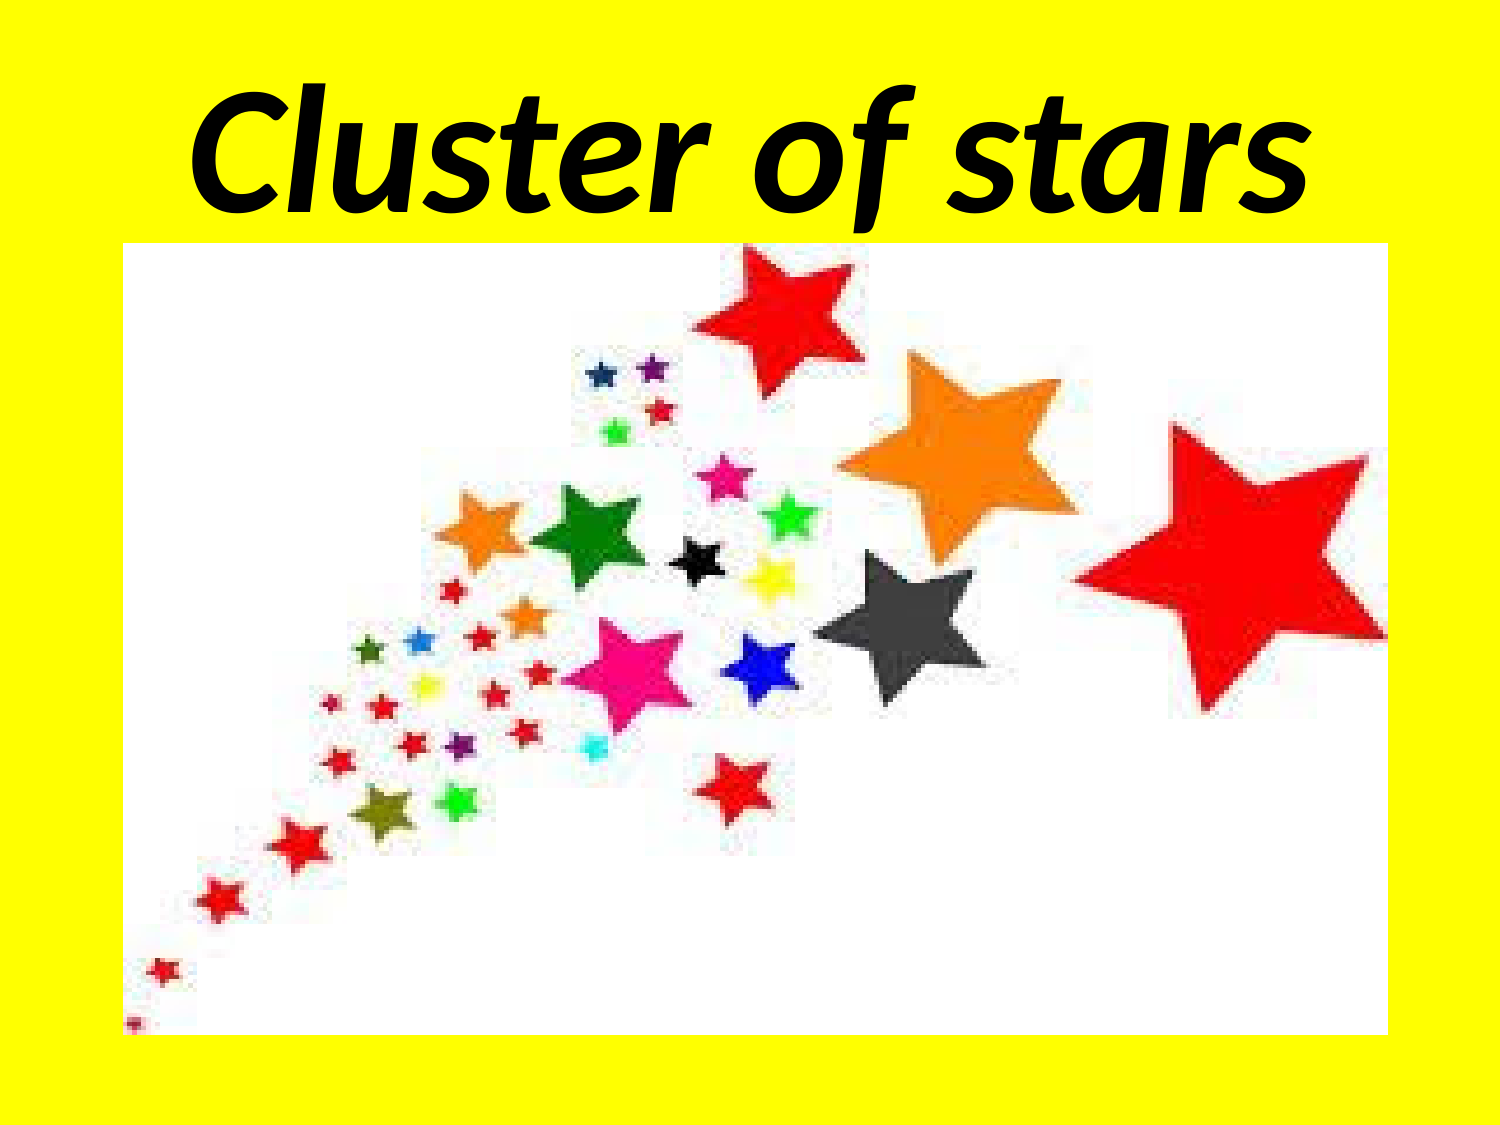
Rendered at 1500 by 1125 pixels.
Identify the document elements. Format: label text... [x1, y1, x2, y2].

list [123, 243, 1389, 1036]
title Cluster of stars [75, 45, 1425, 233]
